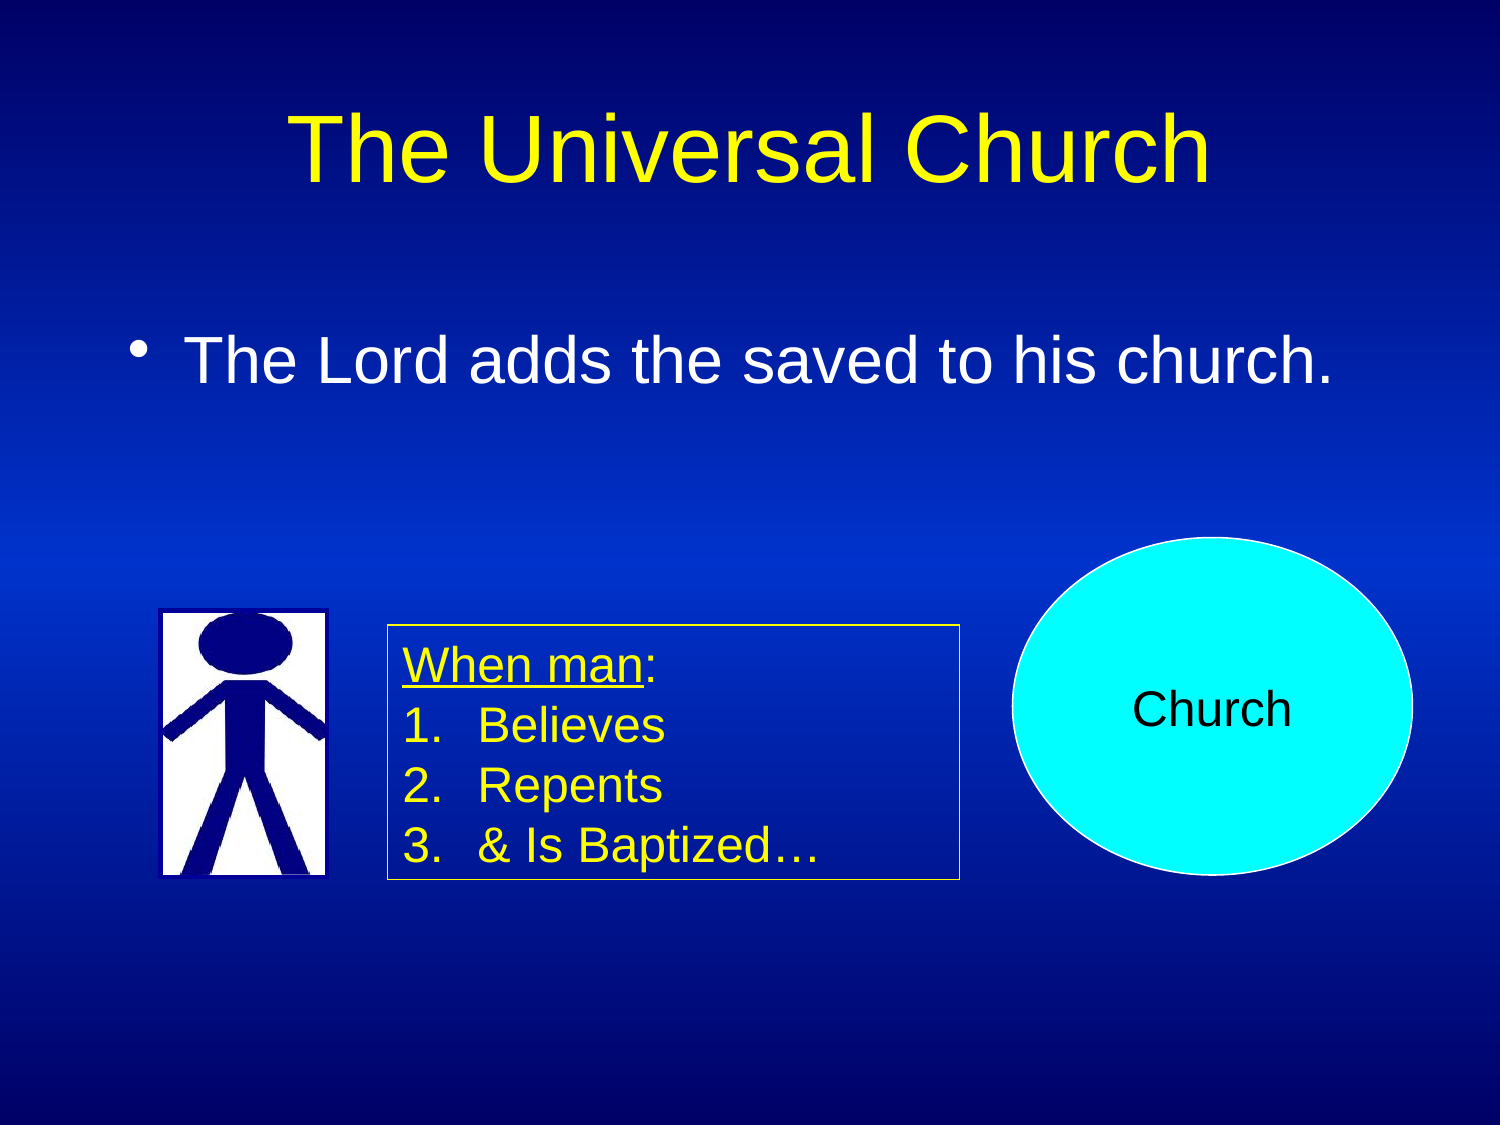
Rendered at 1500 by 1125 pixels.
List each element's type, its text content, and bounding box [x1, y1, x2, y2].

title The Universal Church [37, 50, 1463, 238]
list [162, 612, 326, 876]
text_box Church [1012, 537, 1413, 876]
text_box When man: Believes Repents & Is Baptized… [387, 624, 960, 880]
list The Lord adds the saved to his church. [112, 324, 1450, 463]
